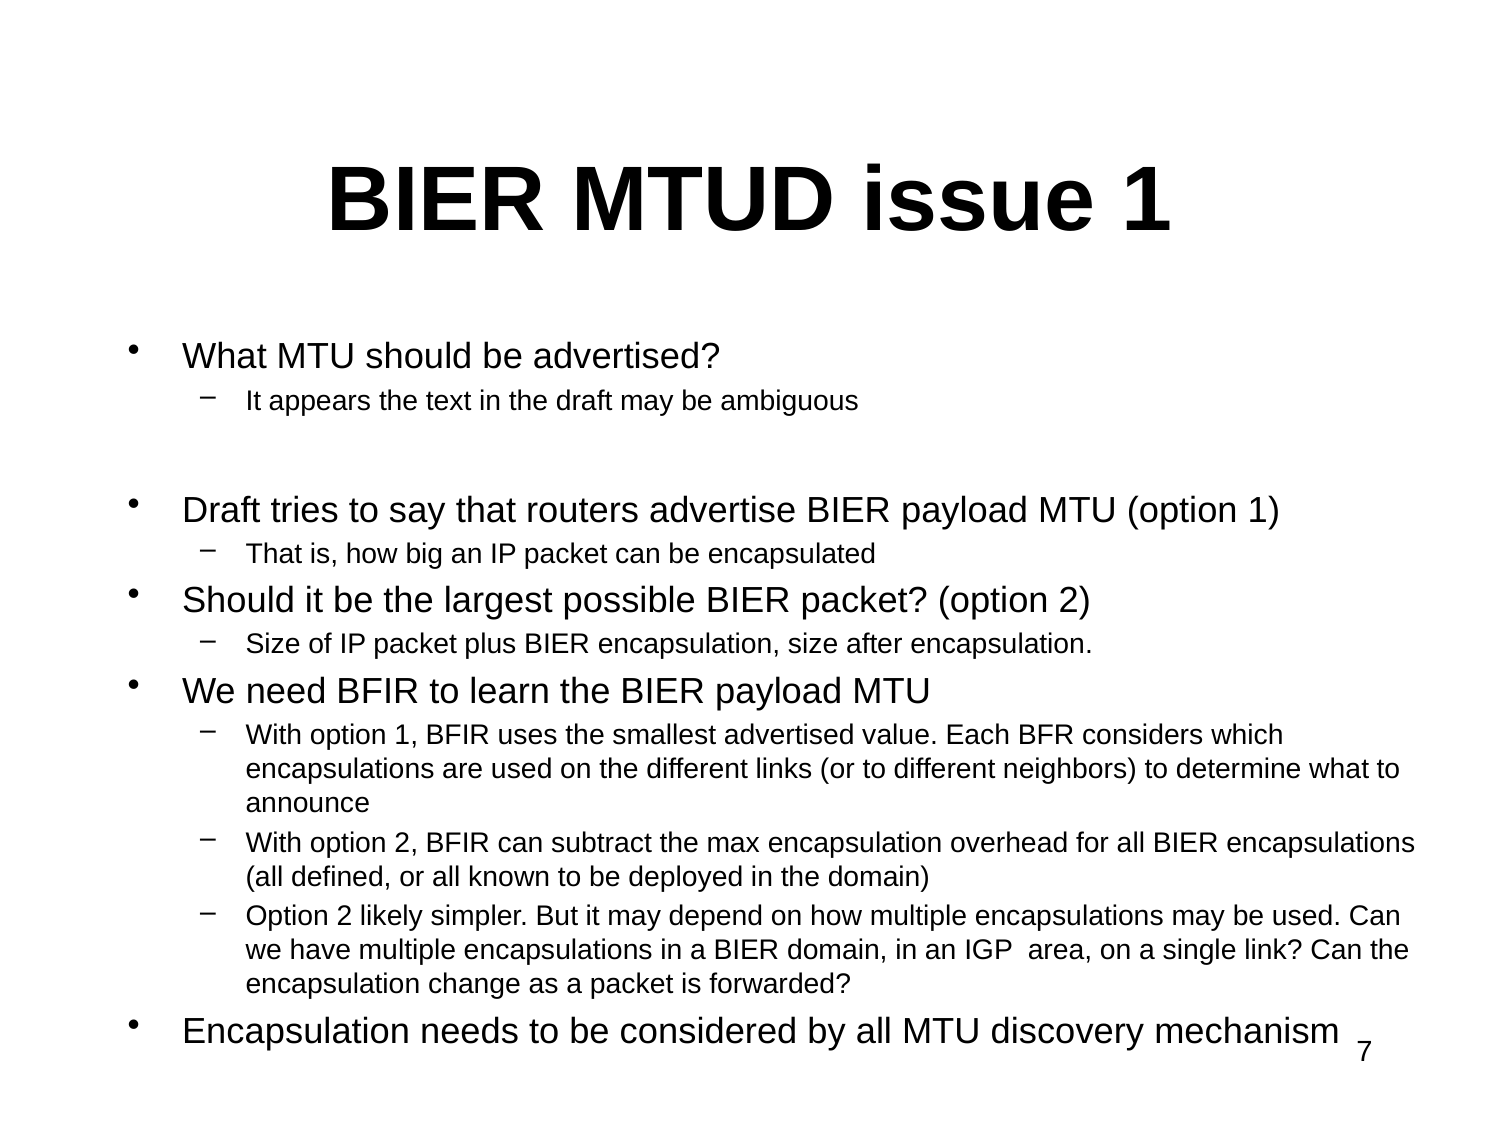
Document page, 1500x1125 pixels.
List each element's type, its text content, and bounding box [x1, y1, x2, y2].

title BIER MTUD issue 1 [112, 99, 1388, 288]
list What MTU should be advertised? It appears the text in the draft may be ambiguous Draft tries to say that routers advertise BIER payload MTU (option 1) That is, how big an IP packet can be encapsulated Should it be the largest possible BIER packet? (option 2) Size of IP packet plus BIER encapsulation, size after encapsulation. We need BFIR to learn the BIER payload MTU With option 1, BFIR uses the smallest advertised value. Each BFR considers which encapsulations are used on the different links (or to different neighbors) to determine what to announce With option 2, BFIR can subtract the max encapsulation overhead for all BIER encapsulations (all defined, or all known to be deployed in the domain) Option 2 likely simpler. But it may depend on how multiple encapsulations may be used. Can we have multiple encapsulations in a BIER domain, in an IGP area, on a single link? Can the encapsulation change as a packet is forwarded? Encapsulation needs to be considered by all MTU discovery mechanism [112, 324, 1438, 1063]
slide_number 7 [1074, 1024, 1388, 1101]
